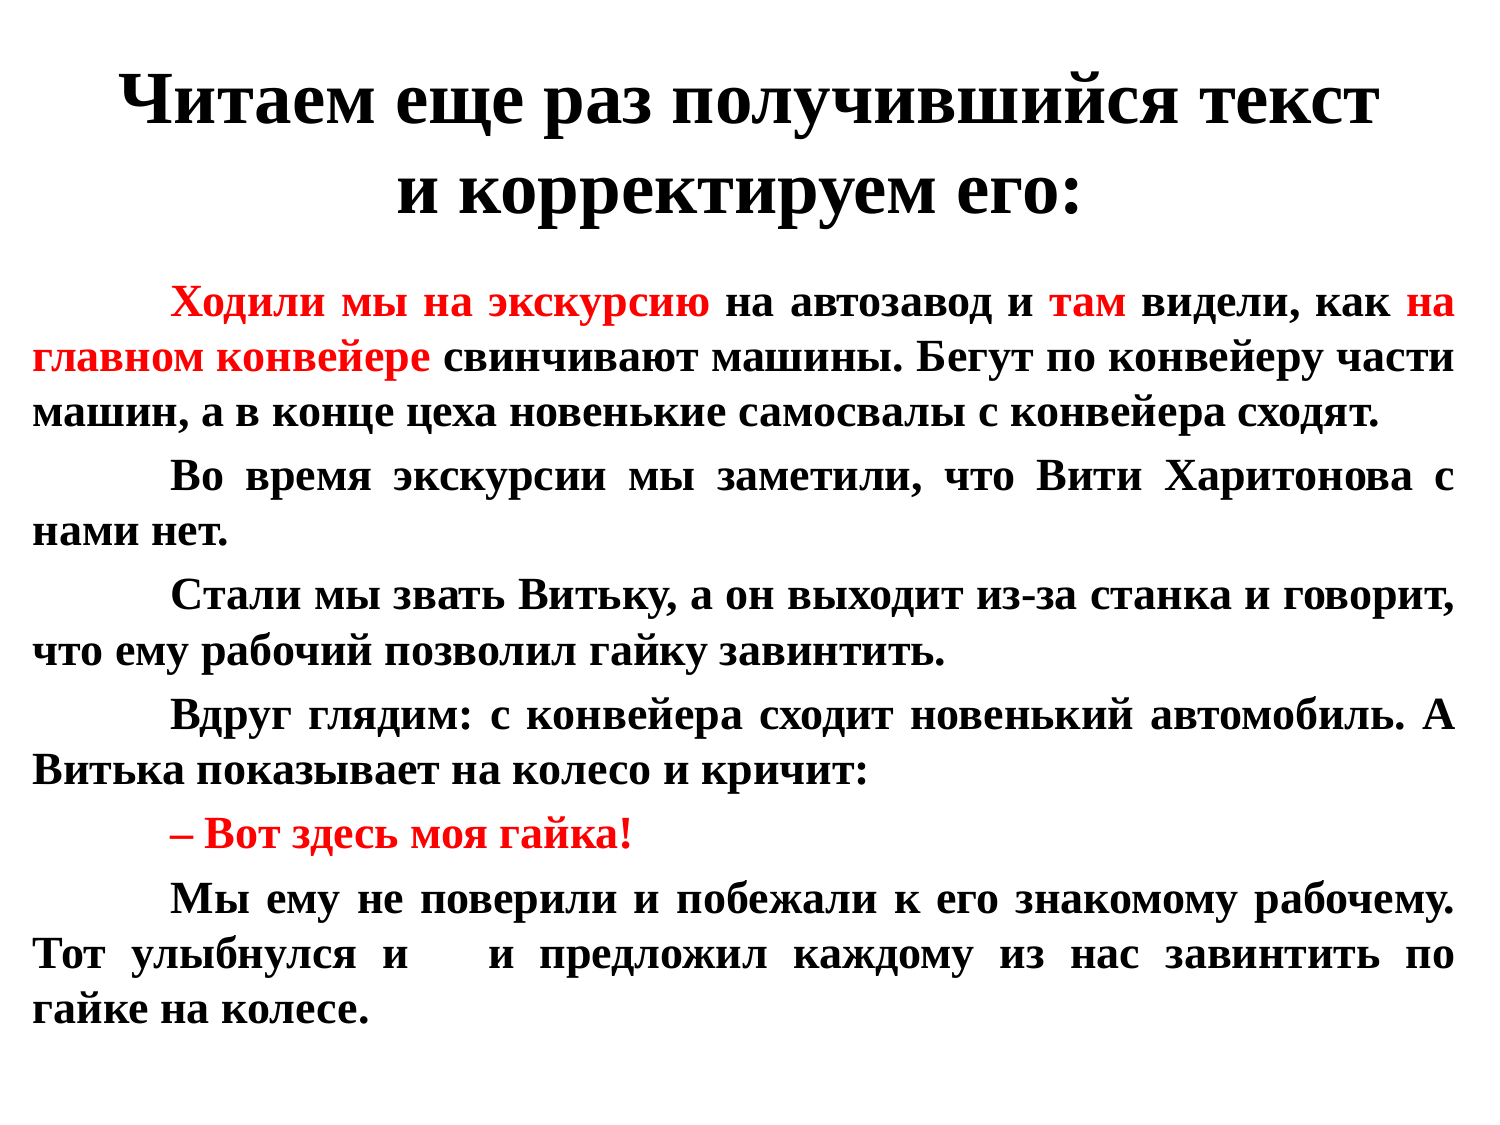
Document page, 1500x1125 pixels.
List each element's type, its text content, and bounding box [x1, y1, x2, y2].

list Ходили мы на экскурсию на автозавод и там видели, как на главном конвейере свинчивают машины. Бегут по конвейеру части машин, а в конце цеха новенькие самосвалы с конвейера сходят. Во время экскурсии мы заметили, что Вити Харитонова с нами нет. Стали мы звать Витьку, а он выходит из-за станка и говорит, что ему рабочий позволил гайку завинтить. Вдруг глядим: с конвейера сходит новенький автомобиль. А Витька показывает на колесо и кричит: – Вот здесь моя гайка! Мы ему не поверили и побежали к его знакомому рабочему. Тот улыбнулся и и предложил каждому из нас завинтить по гайке на колесе. [17, 262, 1471, 1083]
title Читаем еще раз получившийся текст и корректируем его: [75, 45, 1425, 233]
